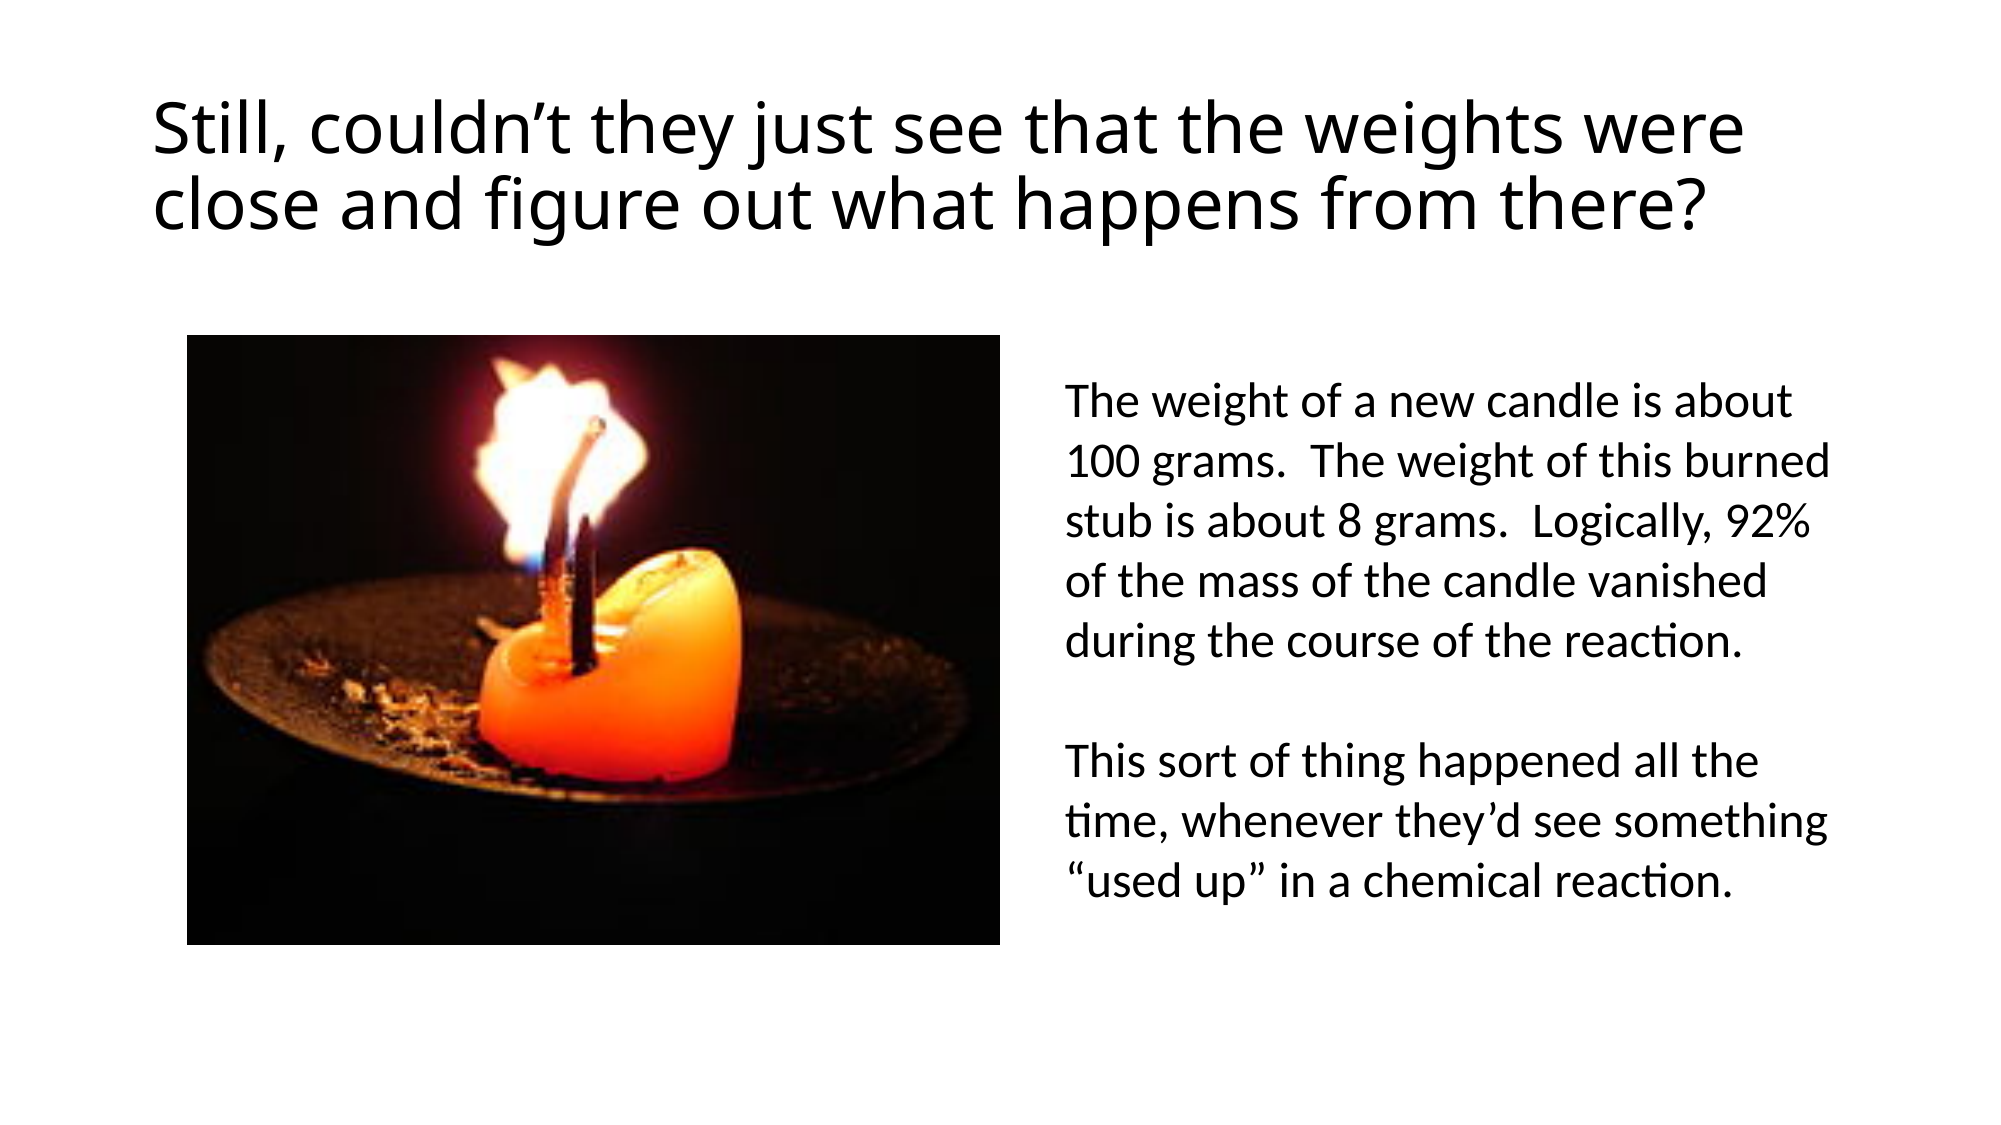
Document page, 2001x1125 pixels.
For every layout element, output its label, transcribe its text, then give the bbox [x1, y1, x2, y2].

title Still, couldn’t they just see that the weights were close and figure out what happens from there? [137, 59, 1863, 278]
text_box The weight of a new candle is about 100 grams. The weight of this burned stub is about 8 grams. Logically, 92% of the mass of the candle vanished during the course of the reaction. This sort of thing happened all the time, whenever they’d see something “used up” in a chemical reaction. [1049, 359, 1863, 915]
picture [187, 335, 1000, 945]
